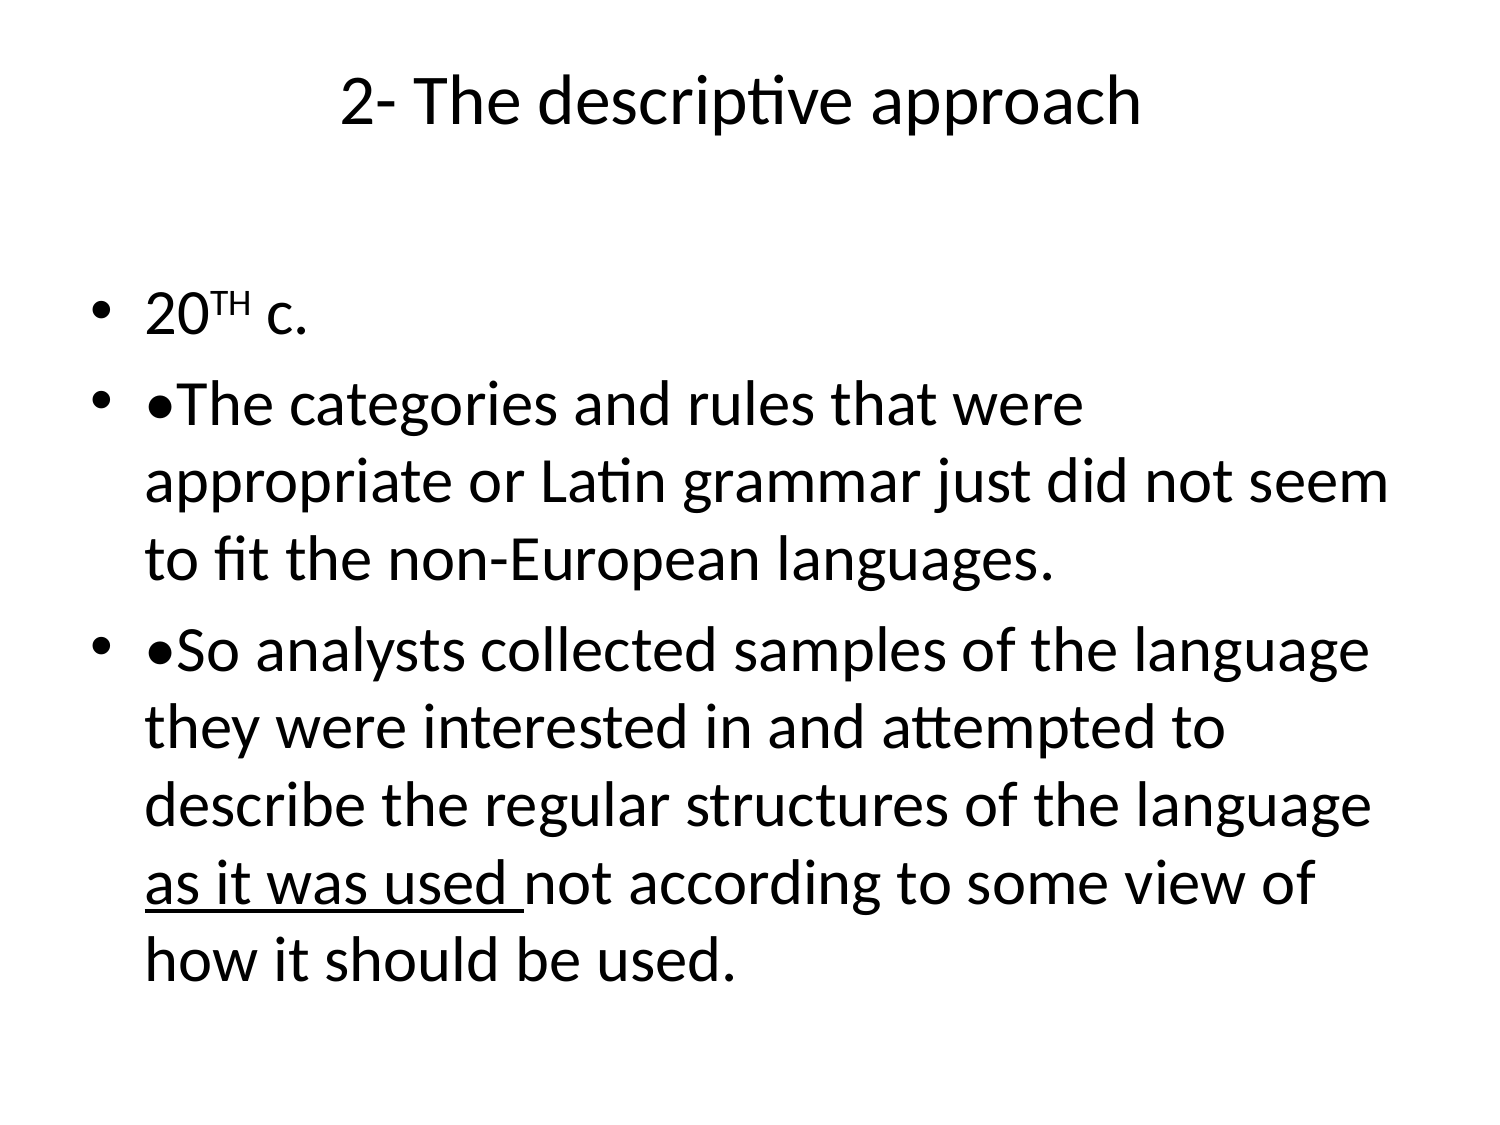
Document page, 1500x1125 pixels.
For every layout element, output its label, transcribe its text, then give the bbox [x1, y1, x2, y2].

list 20TH c. •The categories and rules that were appropriate or Latin grammar just did not seem to fit the non-European languages. •So analysts collected samples of the language they were interested in and attempted to describe the regular structures of the language as it was used not according to some view of how it should be used. [75, 262, 1425, 1005]
title 2- The descriptive approach [75, 45, 1425, 233]
